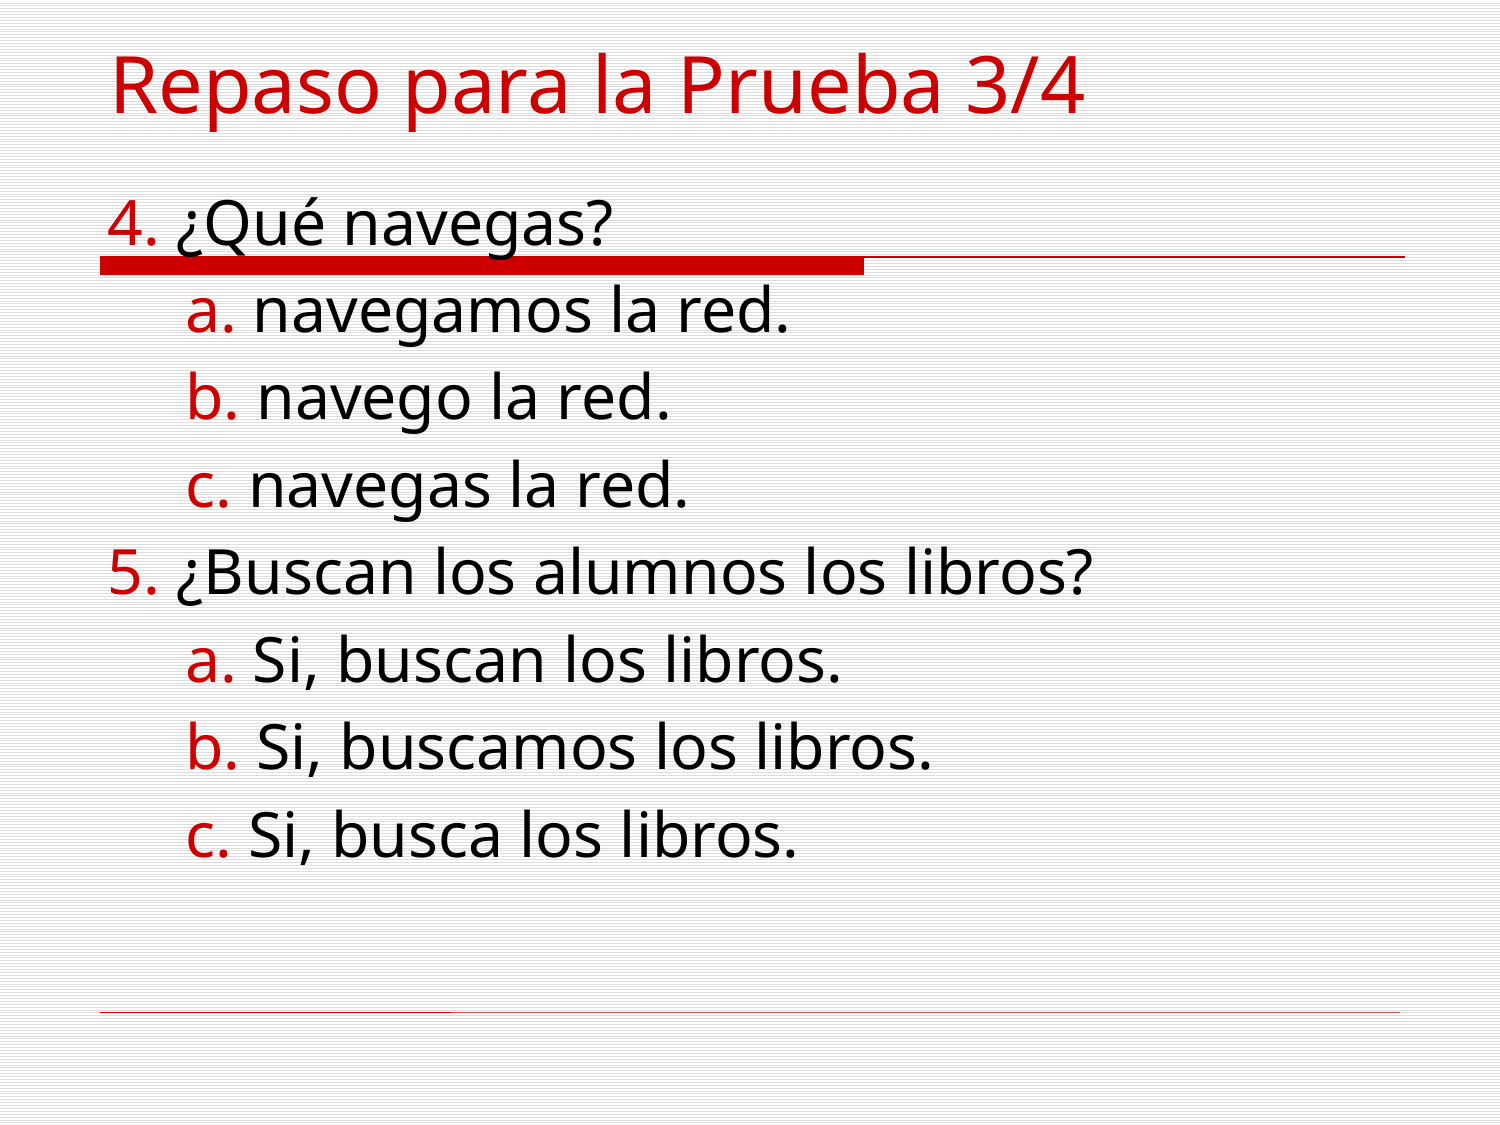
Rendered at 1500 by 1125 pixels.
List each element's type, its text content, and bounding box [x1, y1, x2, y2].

title Repaso para la Prueba 3/4 [94, 12, 1407, 137]
list 4. ¿Qué navegas? a. navegamos la red. b. navego la red. c. navegas la red. 5. ¿Buscan los alumnos los libros? a. Si, buscan los libros. b. Si, buscamos los libros. c. Si, busca los libros. [92, 174, 1406, 1013]
